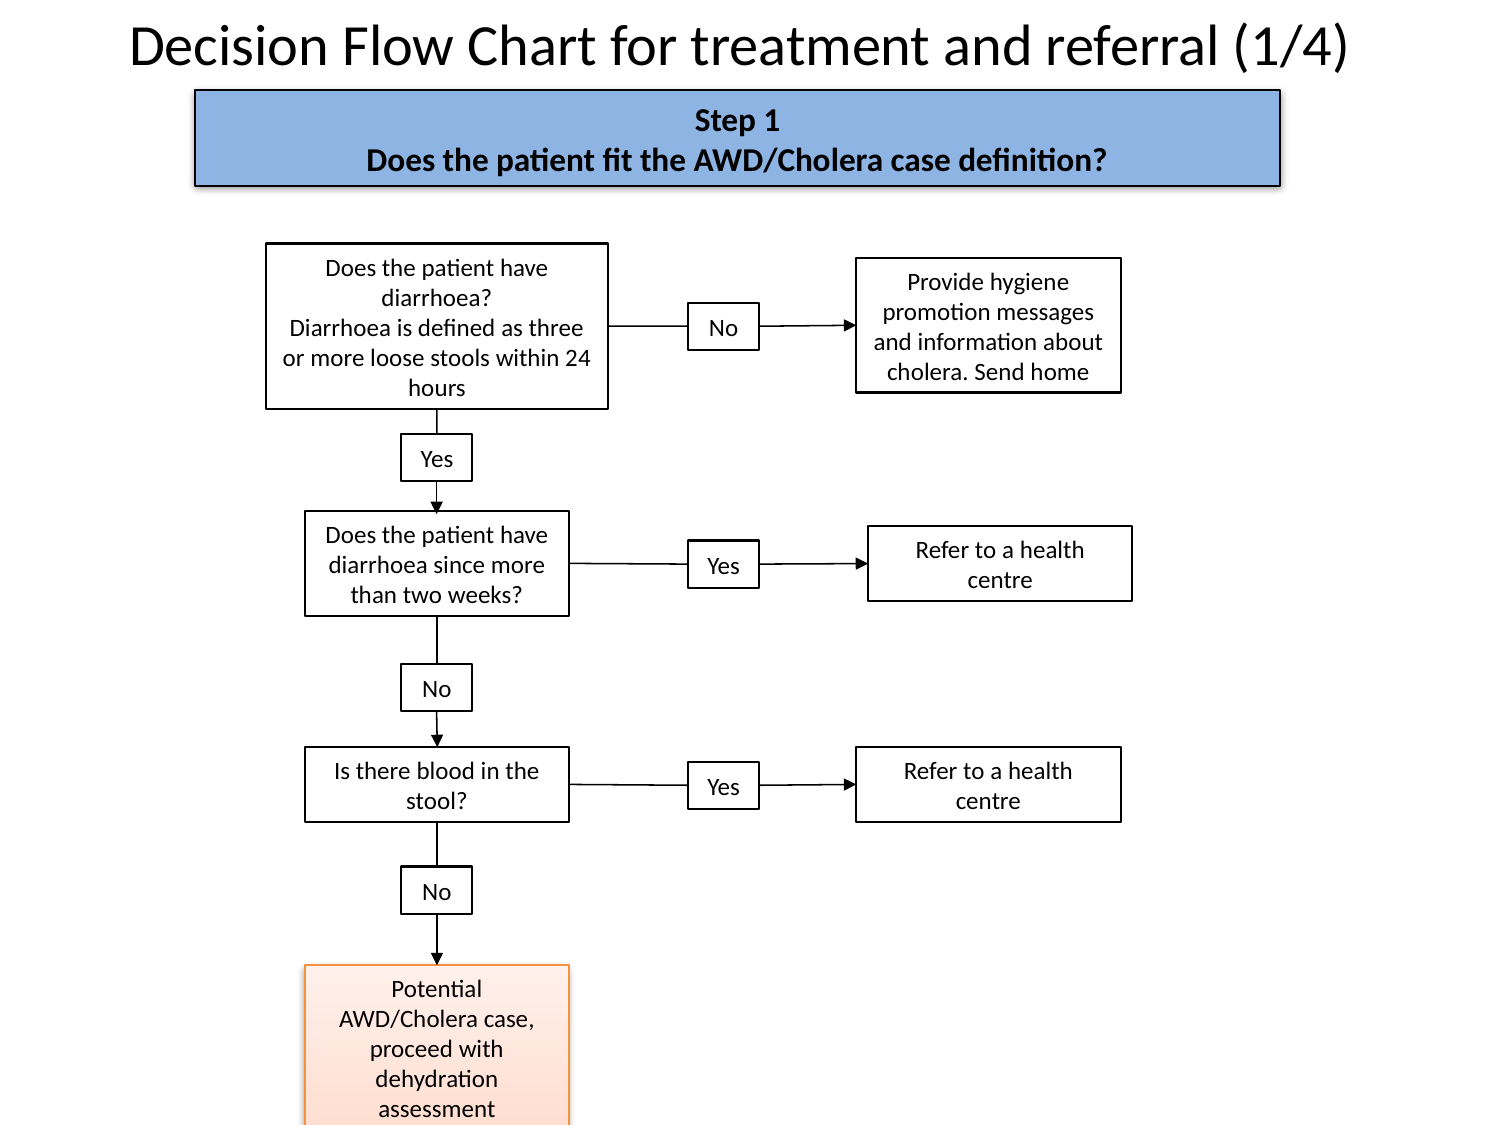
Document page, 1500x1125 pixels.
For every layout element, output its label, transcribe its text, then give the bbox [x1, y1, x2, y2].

text_box Yes [686, 760, 761, 811]
text_box Provide hygiene promotion messages and information about cholera. Send home [854, 256, 1123, 395]
text_box Does the patient have diarrhoea since more than two weeks? [303, 509, 571, 618]
text_box Decision Flow Chart for treatment and referral (1/4) [64, 0, 1415, 188]
text_box Yes [399, 432, 474, 483]
text_box Refer to a health centre [854, 745, 1123, 824]
text_box No [399, 864, 474, 916]
text_box Refer to a health centre [866, 524, 1135, 603]
text_box No [686, 301, 761, 352]
text_box Potential AWD/Cholera case, proceed with dehydration assessment [304, 964, 570, 1125]
text_box Is there blood in the stool? [303, 745, 571, 824]
text_box Does the patient have diarrhoea? Diarrhoea is defined as three or more loose stools within 24 hours [264, 241, 610, 411]
text_box No [399, 662, 474, 713]
text_box Yes [686, 538, 761, 590]
